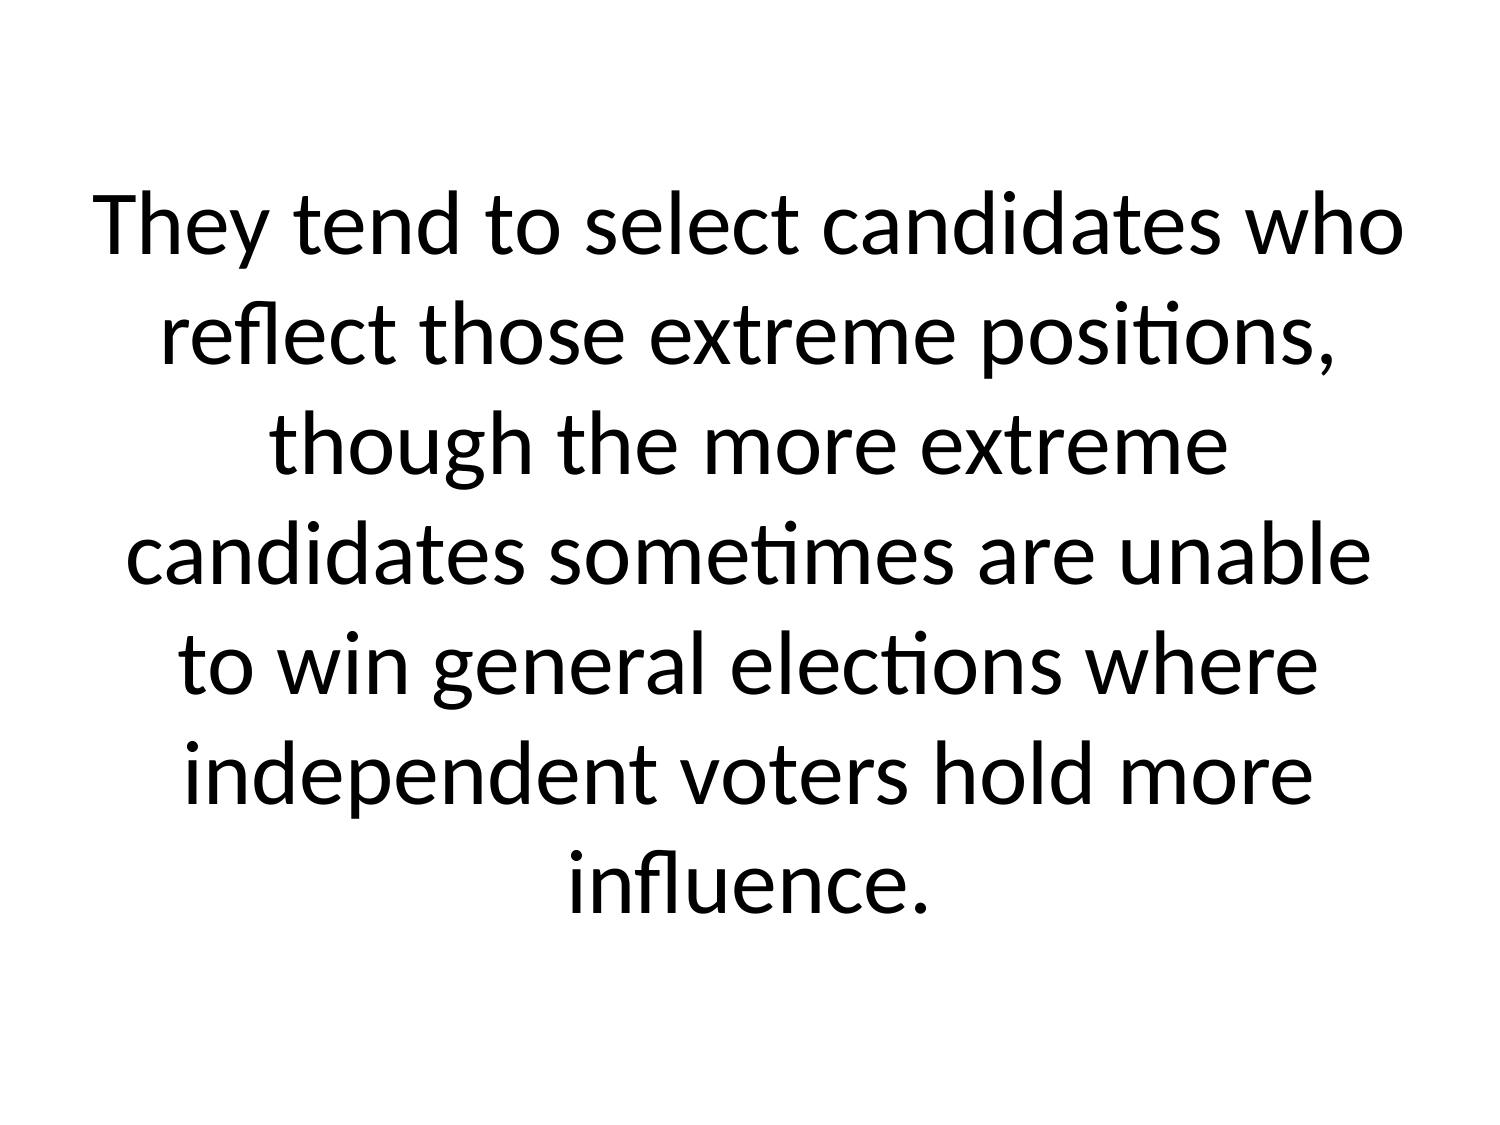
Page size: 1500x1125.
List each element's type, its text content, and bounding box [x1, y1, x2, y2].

title They tend to select candidates who reflect those extreme positions, though the more extreme candidates sometimes are unable to win general elections where independent voters hold more influence. [74, 44, 1426, 1051]
